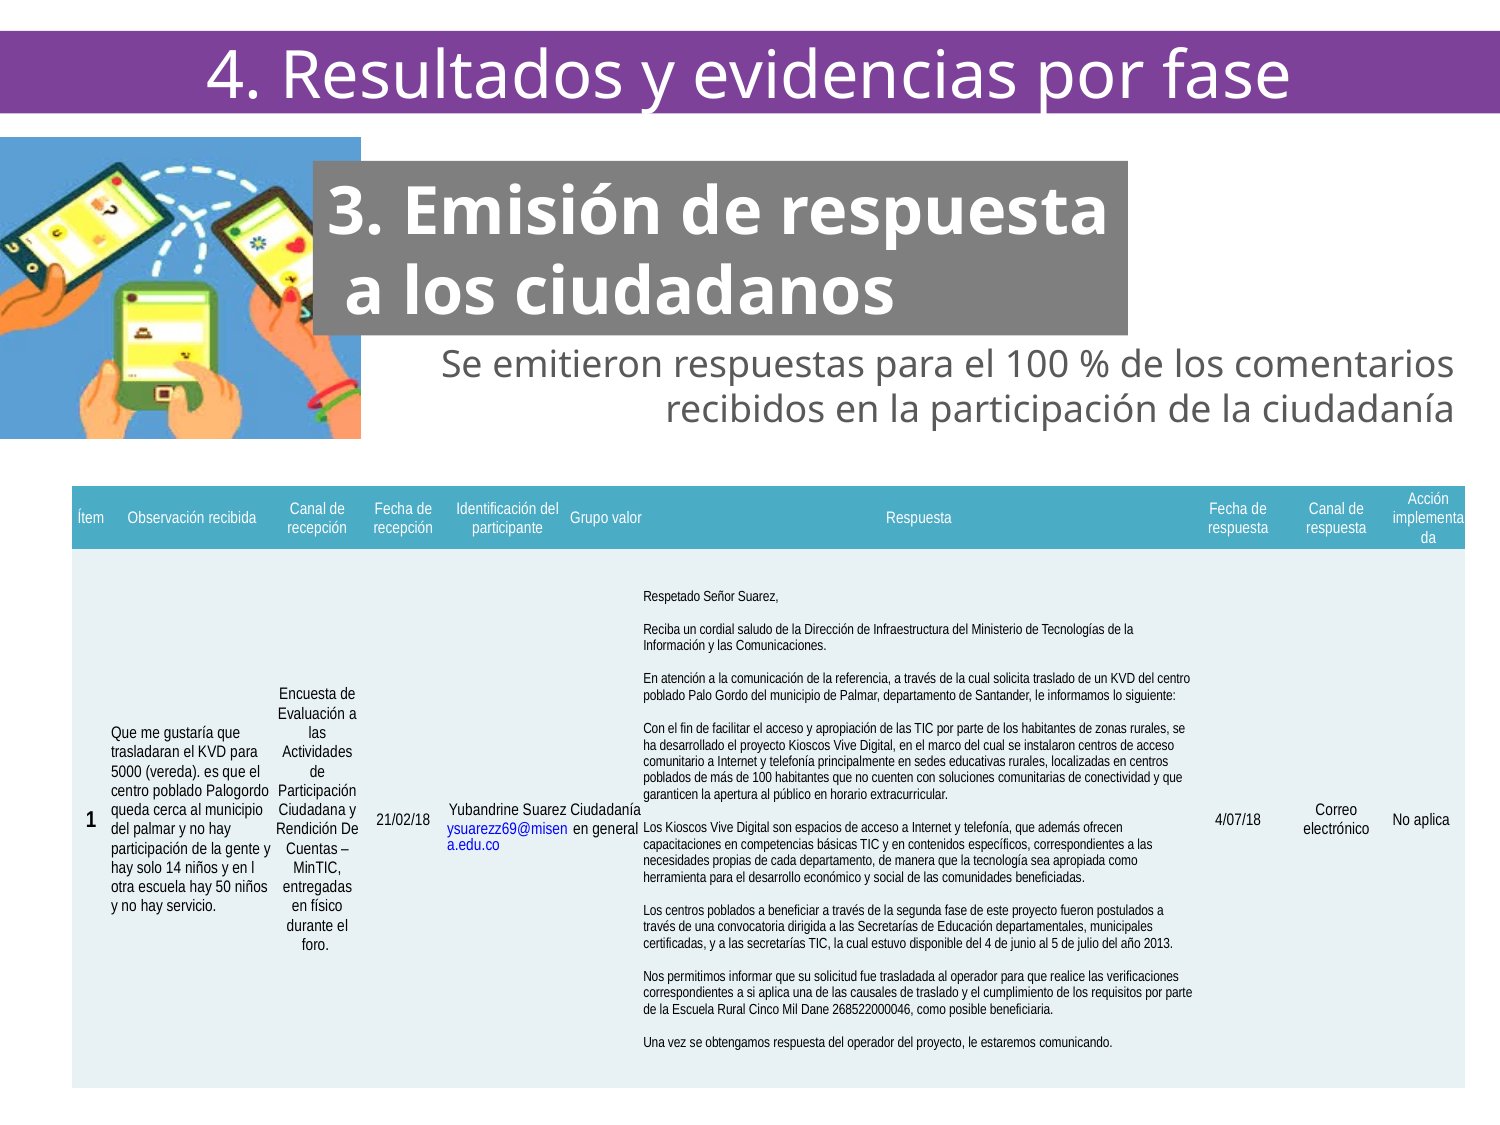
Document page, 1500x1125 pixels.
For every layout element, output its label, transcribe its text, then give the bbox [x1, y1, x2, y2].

text_box 4. Resultados y evidencias por fase [0, 29, 1500, 116]
table_header Canal de recepción [274, 486, 360, 549]
text_box 3. Emisión de respuesta a los ciudadanos [365, 160, 1128, 336]
table_header Ítem [72, 486, 110, 549]
table_header Fecha de recepción [360, 486, 446, 549]
table_header Identificación del participante [446, 486, 569, 549]
table_cell Encuesta de Evaluación a las Actividades de Participación Ciudadana y Rendición De Cuentas – MinTIC, entregadas en físico durante el foro. [274, 549, 360, 1088]
table_cell 1 [72, 549, 110, 1088]
table_header Respuesta [643, 486, 1195, 549]
table_header Grupo valor [569, 486, 643, 549]
table_header Canal de respuesta [1281, 486, 1392, 549]
table_header Observación recibida [110, 486, 274, 549]
table_cell Respetado Señor Suarez, Reciba un cordial saludo de la Dirección de Infraestructura del Ministerio de Tecnologías de la Información y las Comunicaciones. En atención a la comunicación de la referencia, a través de la cual solicita traslado de un KVD del centro poblado Palo Gordo del municipio de Palmar, departamento de Santander, le informamos lo siguiente: Con el fin de facilitar el acceso y apropiación de las TIC por parte de los habitantes de zonas rurales, se ha desarrollado el proyecto Kioscos Vive Digital, en el marco del cual se instalaron centros de acceso comunitario a Internet y telefonía principalmente en sedes educativas rurales, localizadas en centros poblados de más de 100 habitantes que no cuenten con soluciones comunitarias de conectividad y que garanticen la apertura al público en horario extracurricular. Los Kioscos Vive Digital son espacios de acceso a Internet y telefonía, que además ofrecen capacitaciones en competencias básicas TIC y en contenidos específicos, correspondientes a las necesidades propias de cada departamento, de manera que la tecnología sea apropiada como herramienta para el desarrollo económico y social de las comunidades beneficiadas. Los centros poblados a beneficiar a través de la segunda fase de este proyecto fueron postulados a través de una convocatoria dirigida a las Secretarías de Educación departamentales, municipales certificadas, y a las secretarías TIC, la cual estuvo disponible del 4 de junio al 5 de julio del año 2013. Nos permitimos informar que su solicitud fue trasladada al operador para que realice las verificaciones correspondientes a si aplica una de las causales de traslado y el cumplimiento de los requisitos por parte de la Escuela Rural Cinco Mil Dane 268522000046, como posible beneficiaria. Una vez se obtengamos respuesta del operador del proyecto, le estaremos comunicando. [643, 549, 1195, 1088]
table_cell 4/07/18 [1195, 549, 1281, 1088]
table_header Acción implementada [1392, 486, 1465, 549]
text_box Se emitieron respuestas para el 100 % de los comentarios recibidos en la participación de la ciudadanía [407, 332, 1471, 438]
table_cell Que me gustaría que trasladaran el KVD para 5000 (vereda). es que el centro poblado Palogordo queda cerca al municipio del palmar y no hay participación de la gente y hay solo 14 niños y en l otra escuela hay 50 niños y no hay servicio. [110, 549, 274, 1088]
table_cell 21/02/18 [360, 549, 446, 1088]
table_cell Ciudadanía en general [569, 549, 643, 1088]
table_cell Yubandrine Suarez ysuarezz69@misena.edu.co [446, 549, 569, 1088]
table_header Fecha de respuesta [1195, 486, 1281, 549]
picture [0, 136, 361, 439]
table_cell No aplica [1392, 549, 1465, 1088]
table_cell Correo electrónico [1281, 549, 1392, 1088]
